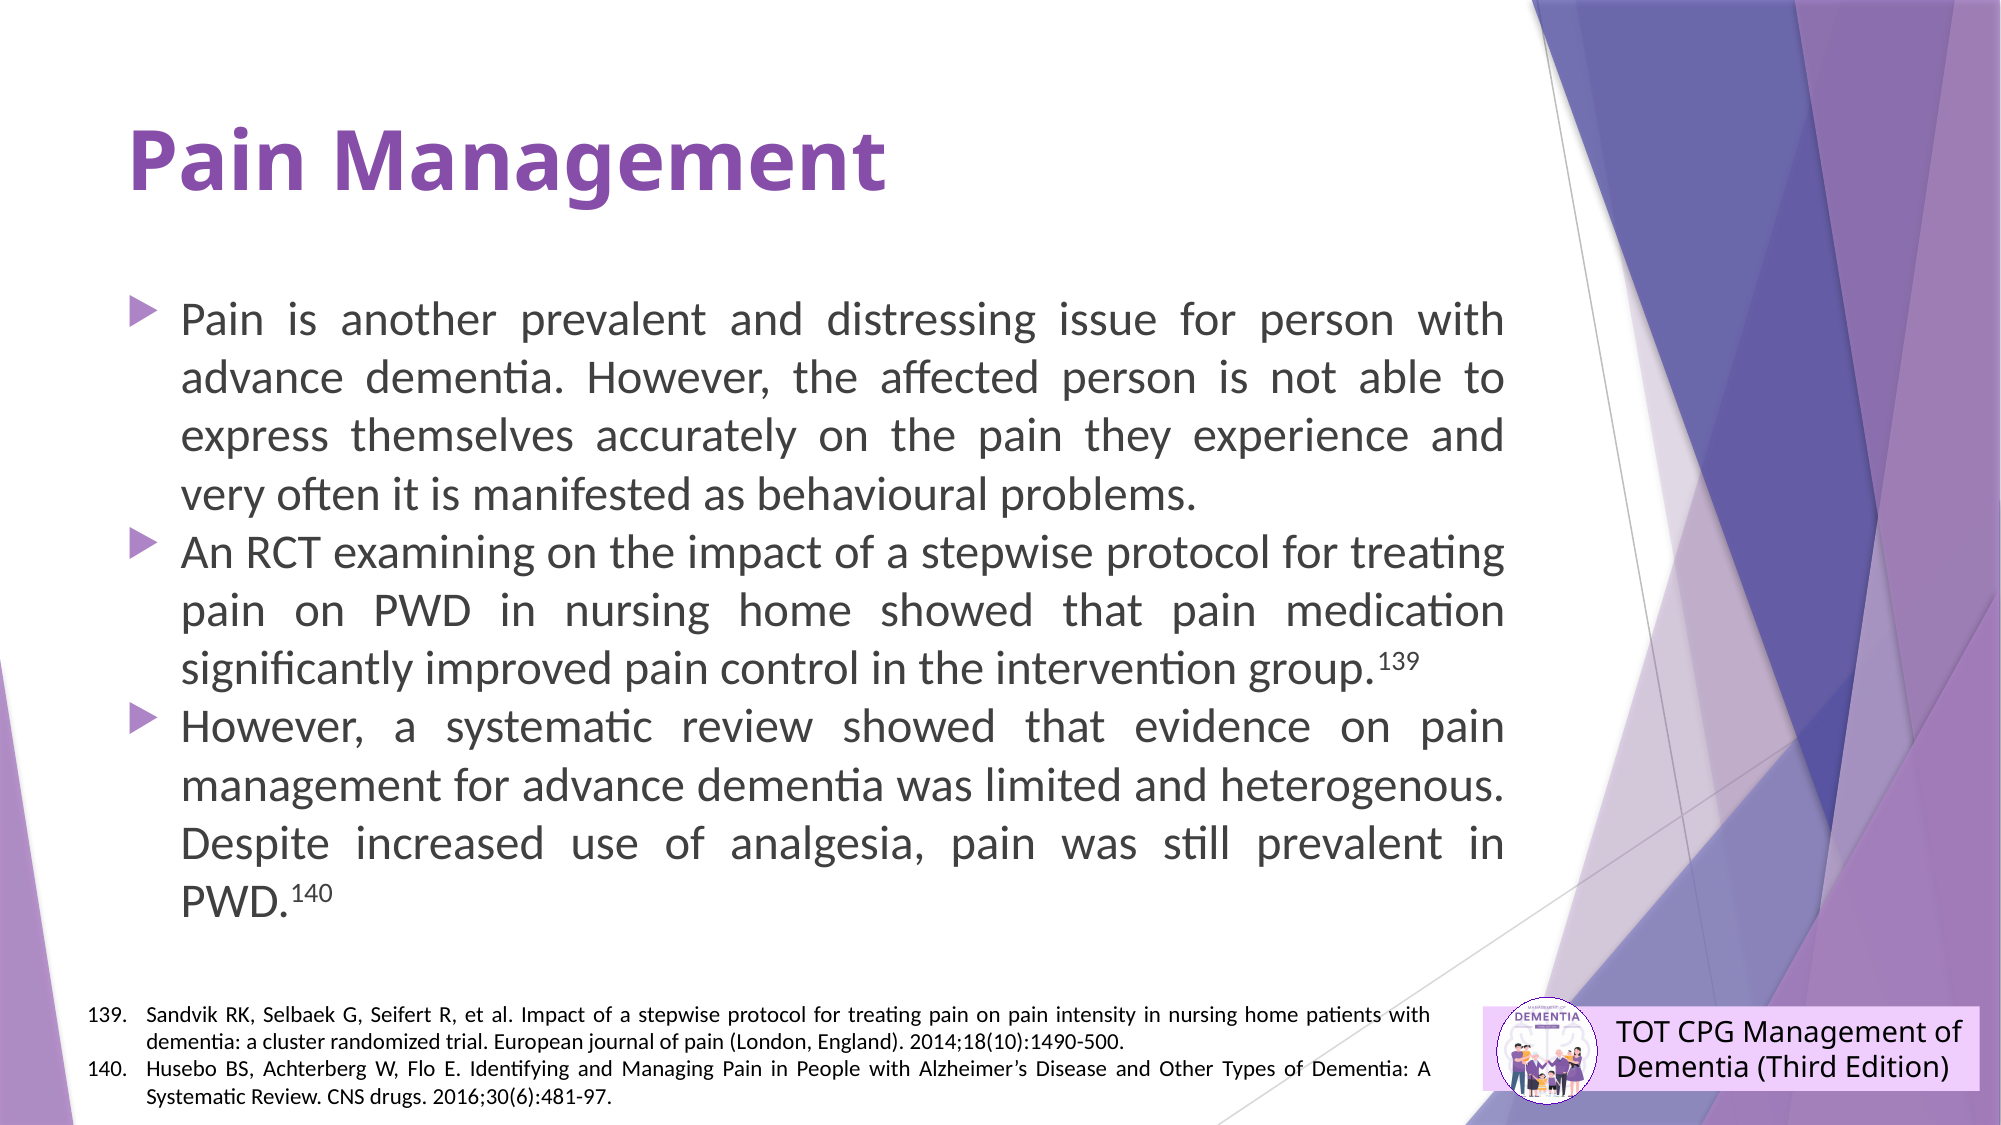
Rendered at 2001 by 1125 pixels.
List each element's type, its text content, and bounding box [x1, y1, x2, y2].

title Pain Management [111, 99, 1522, 279]
list Pain is another prevalent and distressing issue for person with advance dementia. However, the affected person is not able to express themselves accurately on the pain they experience and very often it is manifested as behavioural problems. An RCT examining on the impact of a stepwise protocol for treating pain on PWD in nursing home showed that pain medication significantly improved pain control in the intervention group.139 However, a systematic review showed that evidence on pain management for advance dementia was limited and heterogenous. Despite increased use of analgesia, pain was still prevalent in PWD.140 [111, 279, 1522, 992]
text_box Sandvik RK, Selbaek G, Seifert R, et al. Impact of a stepwise protocol for treating pain on pain intensity in nursing home patients with dementia: a cluster randomized trial. European journal of pain (London, England). 2014;18(10):1490-500. Husebo BS, Achterberg W, Flo E. Identifying and Managing Pain in People with Alzheimer’s Disease and Other Types of Dementia: A Systematic Review. CNS drugs. 2016;30(6):481-97. [72, 991, 1448, 1117]
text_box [1482, 996, 1981, 1105]
